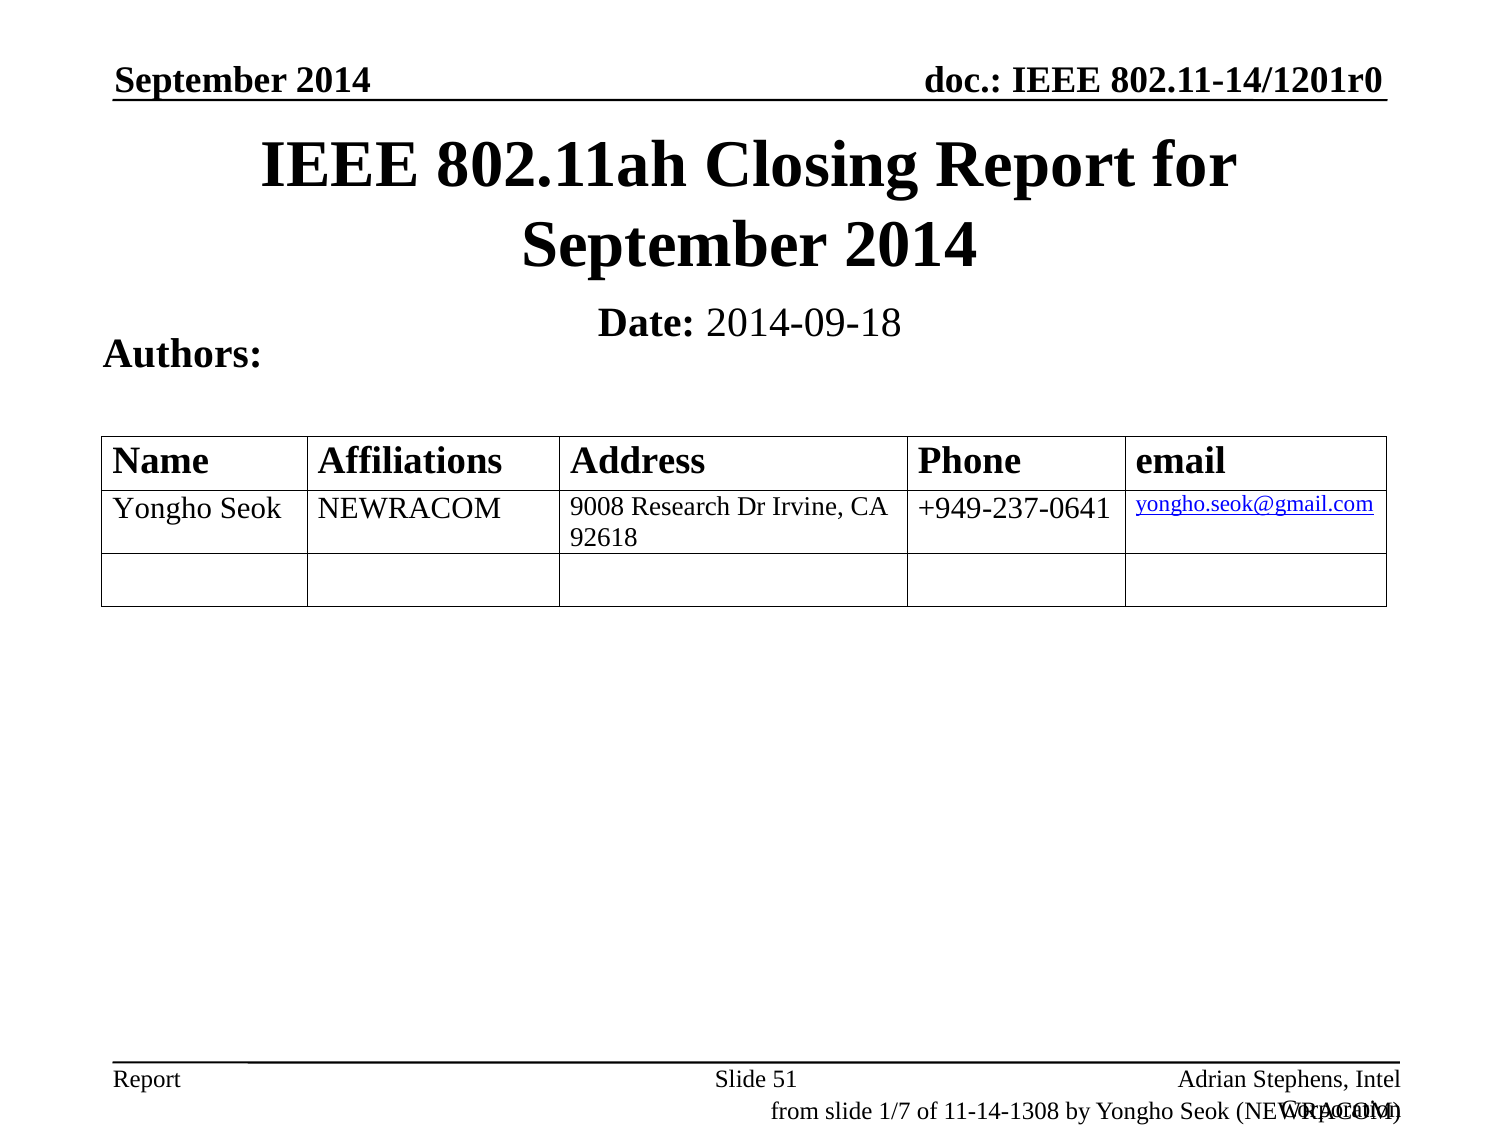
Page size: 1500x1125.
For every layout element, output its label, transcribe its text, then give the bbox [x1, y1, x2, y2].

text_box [87, 436, 1413, 1068]
text_box from slide 1/7 of 11-14-1308 by Yongho Seok (NEWRACOM) [343, 1087, 1417, 1125]
slide_number Slide 51 [712, 1076, 800, 1087]
footer Adrian Stephens, Intel Corporation [1088, 1076, 1402, 1087]
text_box Authors: [87, 318, 325, 381]
title IEEE 802.11ah Closing Report for September 2014 [112, 112, 1388, 287]
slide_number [114, 54, 374, 101]
list Date: 2014-09-18 [112, 287, 1388, 350]
